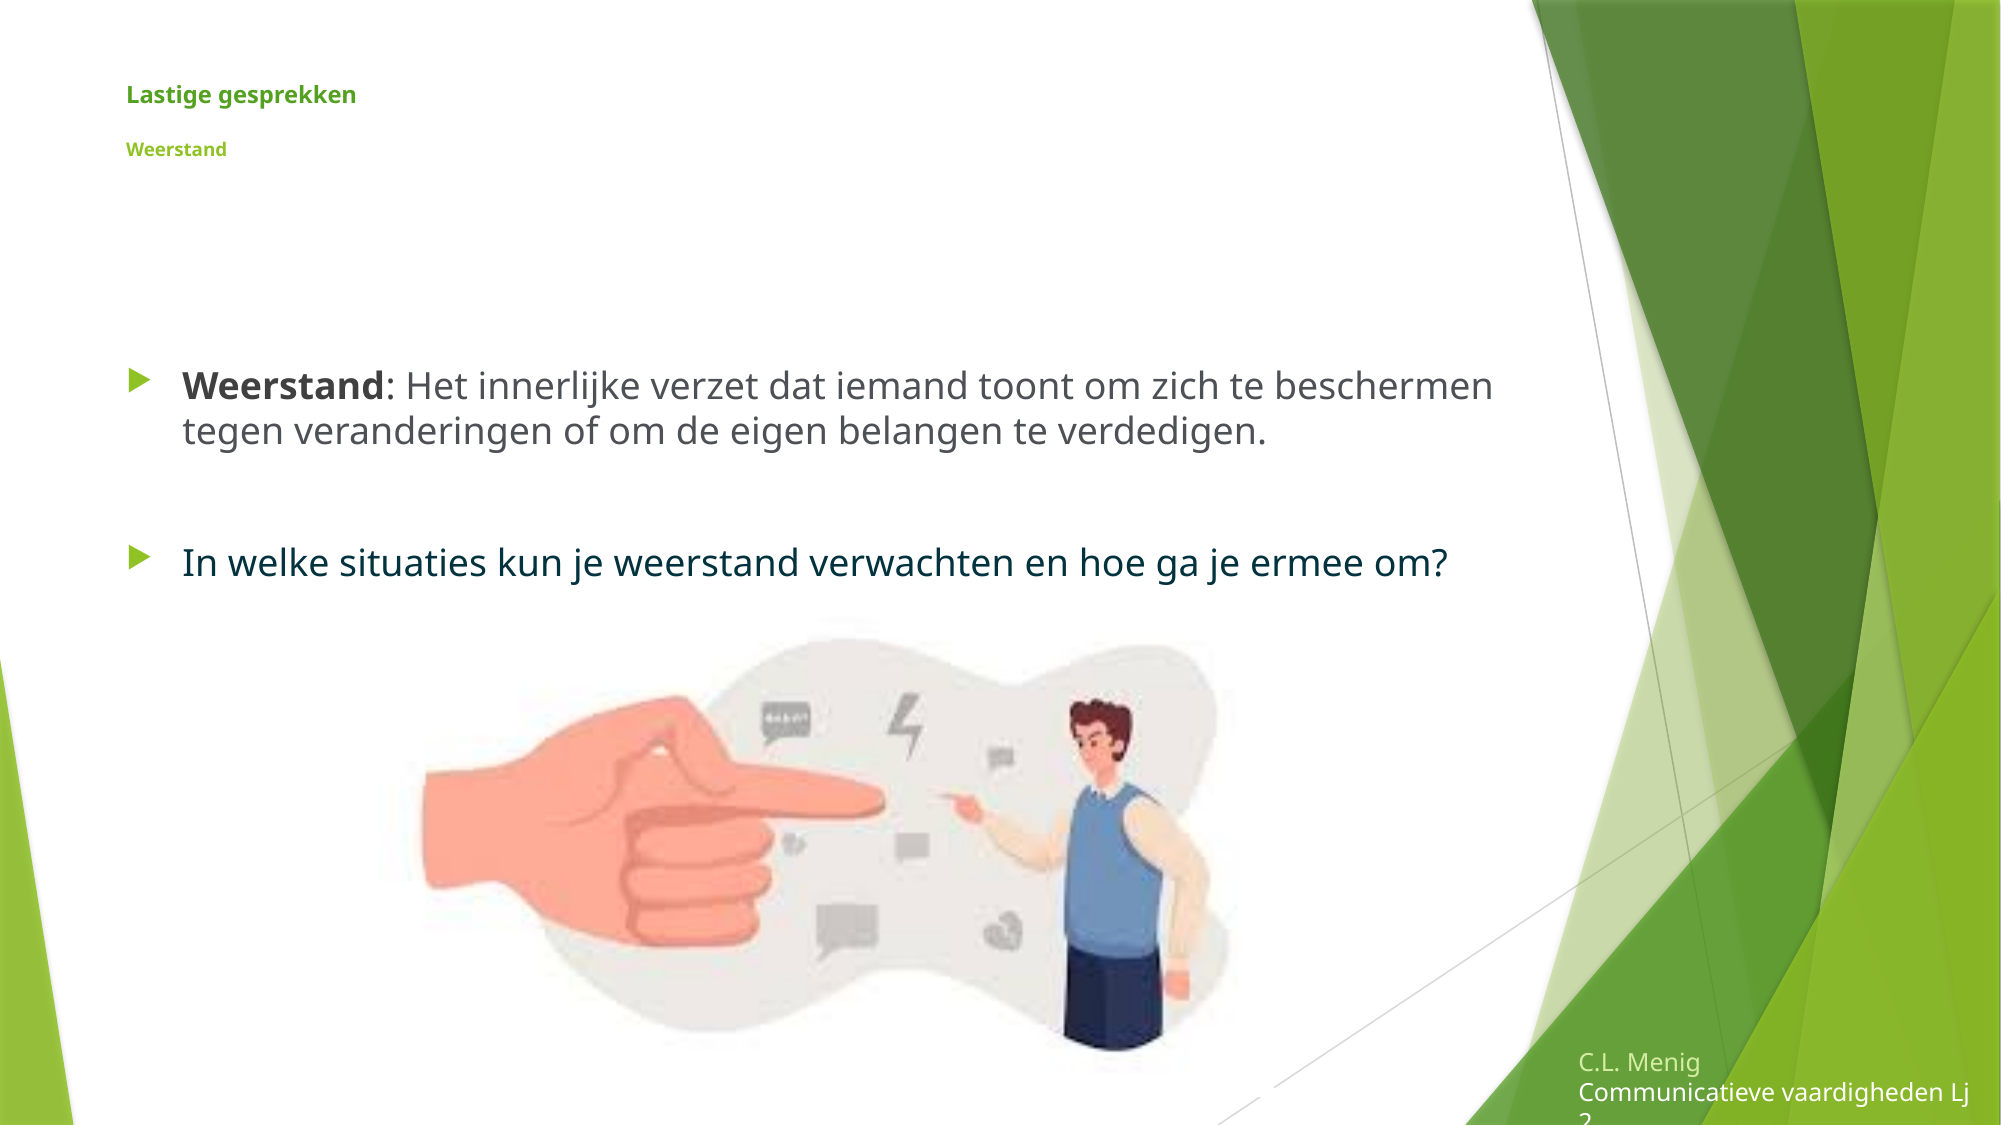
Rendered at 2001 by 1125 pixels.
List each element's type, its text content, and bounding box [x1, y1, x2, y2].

list Weerstand: Het innerlijke verzet dat iemand toont om zich te beschermen tegen veranderingen of om de eigen belangen te verdedigen. In welke situaties kun je weerstand verwachten en hoe ga je ermee om? [111, 354, 1522, 992]
picture [378, 595, 1275, 1098]
text_box C.L. Menig Communicatieve vaardigheden Lj 2 [1563, 1038, 2000, 1125]
title Lastige gesprekken Weerstand [111, 72, 1522, 224]
